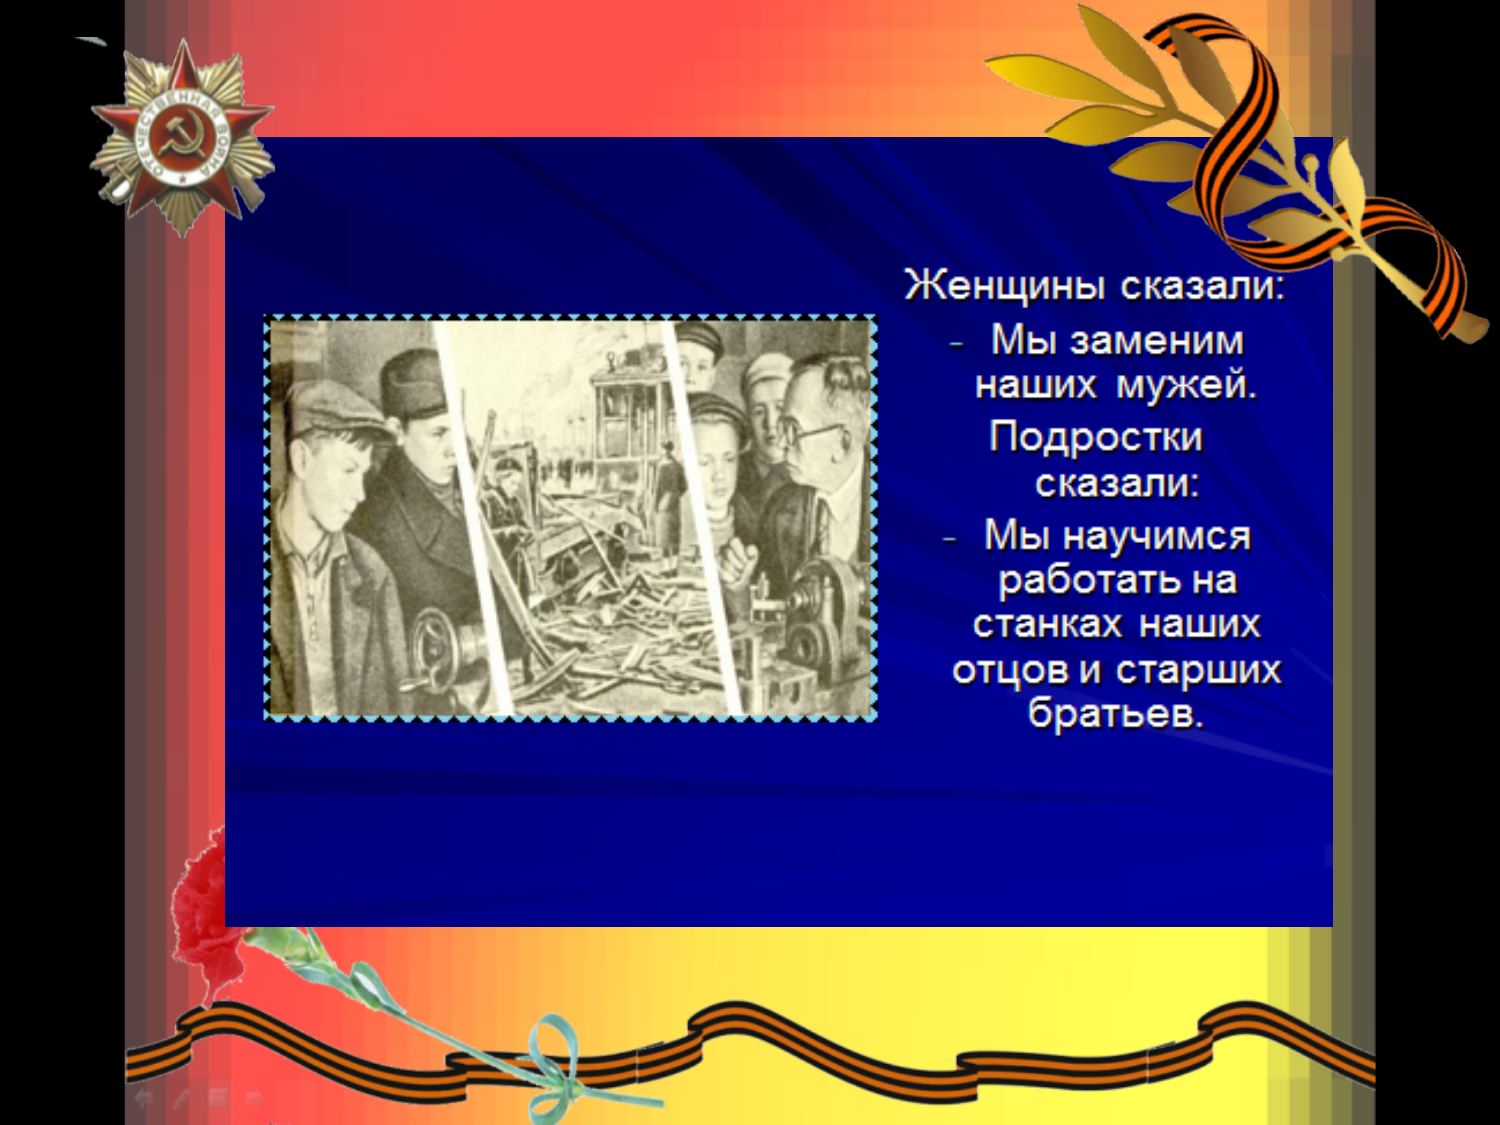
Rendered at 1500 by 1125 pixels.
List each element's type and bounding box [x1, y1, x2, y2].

list [224, 137, 1333, 928]
picture [0, 0, 1500, 1125]
